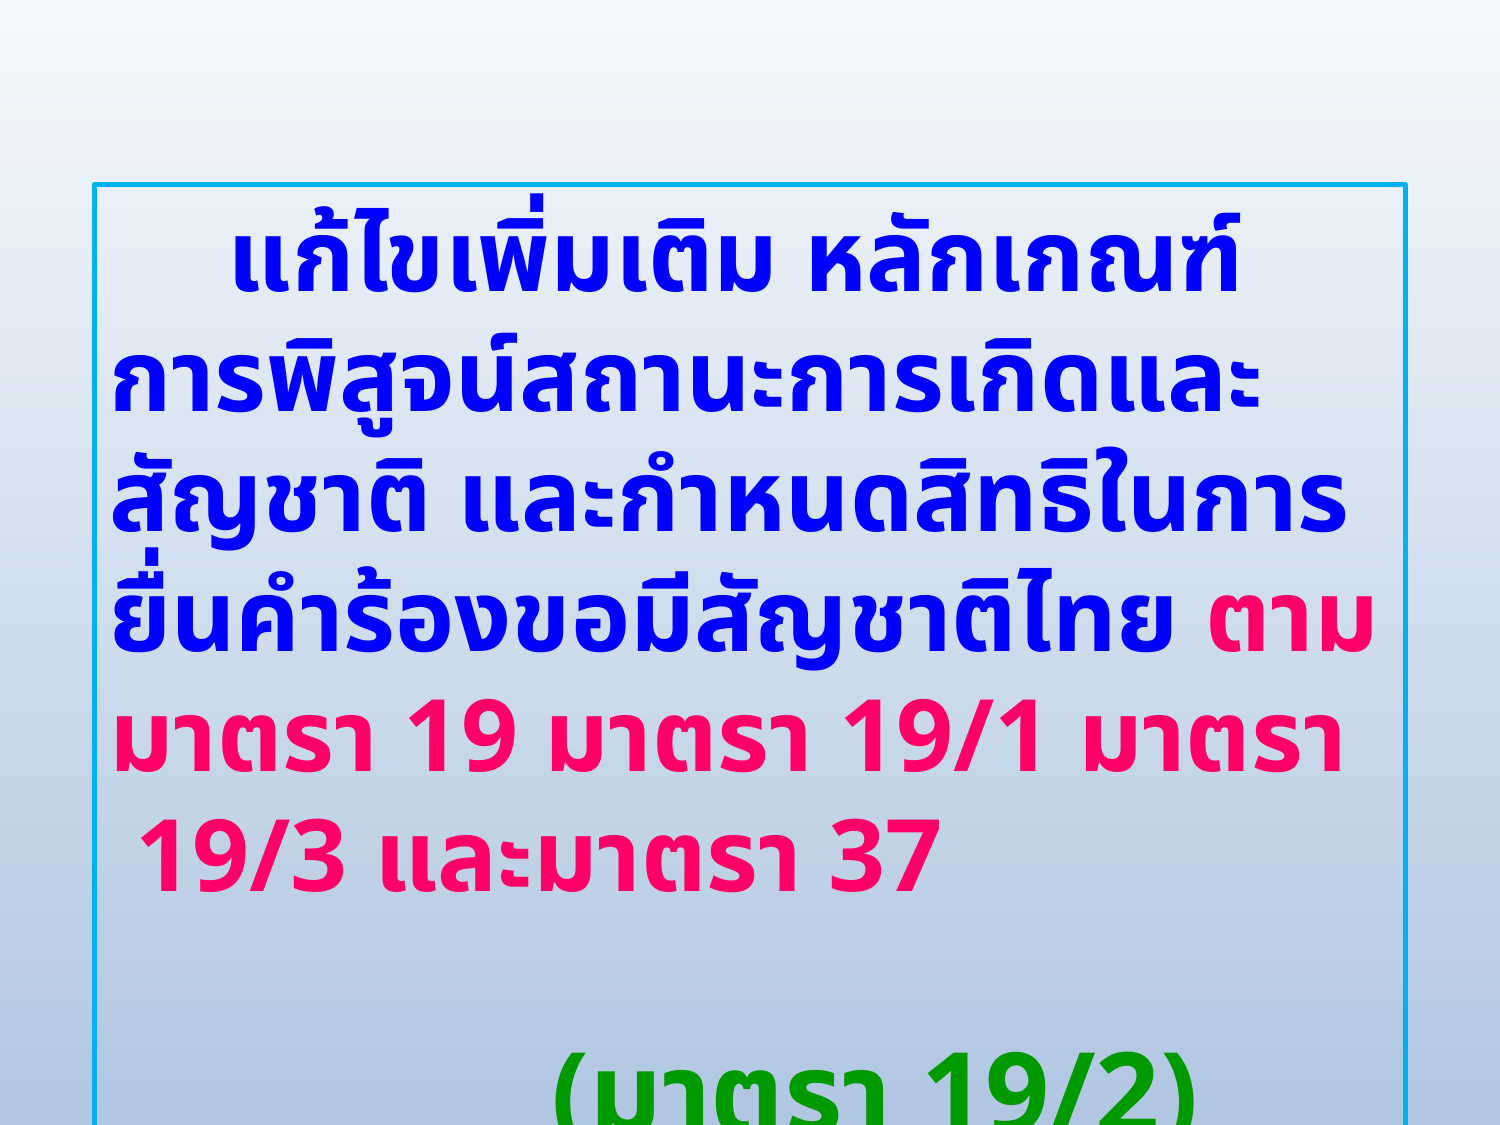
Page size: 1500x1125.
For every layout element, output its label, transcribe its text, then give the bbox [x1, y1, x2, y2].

text_box แก้ไขเพิ่มเติม หลักเกณฑ์การพิสูจน์สถานะการเกิดและสัญชาติ และกำหนดสิทธิในการยื่นคำร้องขอมีสัญชาติไทย ตามมาตรา 19 มาตรา 19/1 มาตรา 19/3 และมาตรา 37 (มาตรา 19/2) [94, 184, 1406, 1125]
